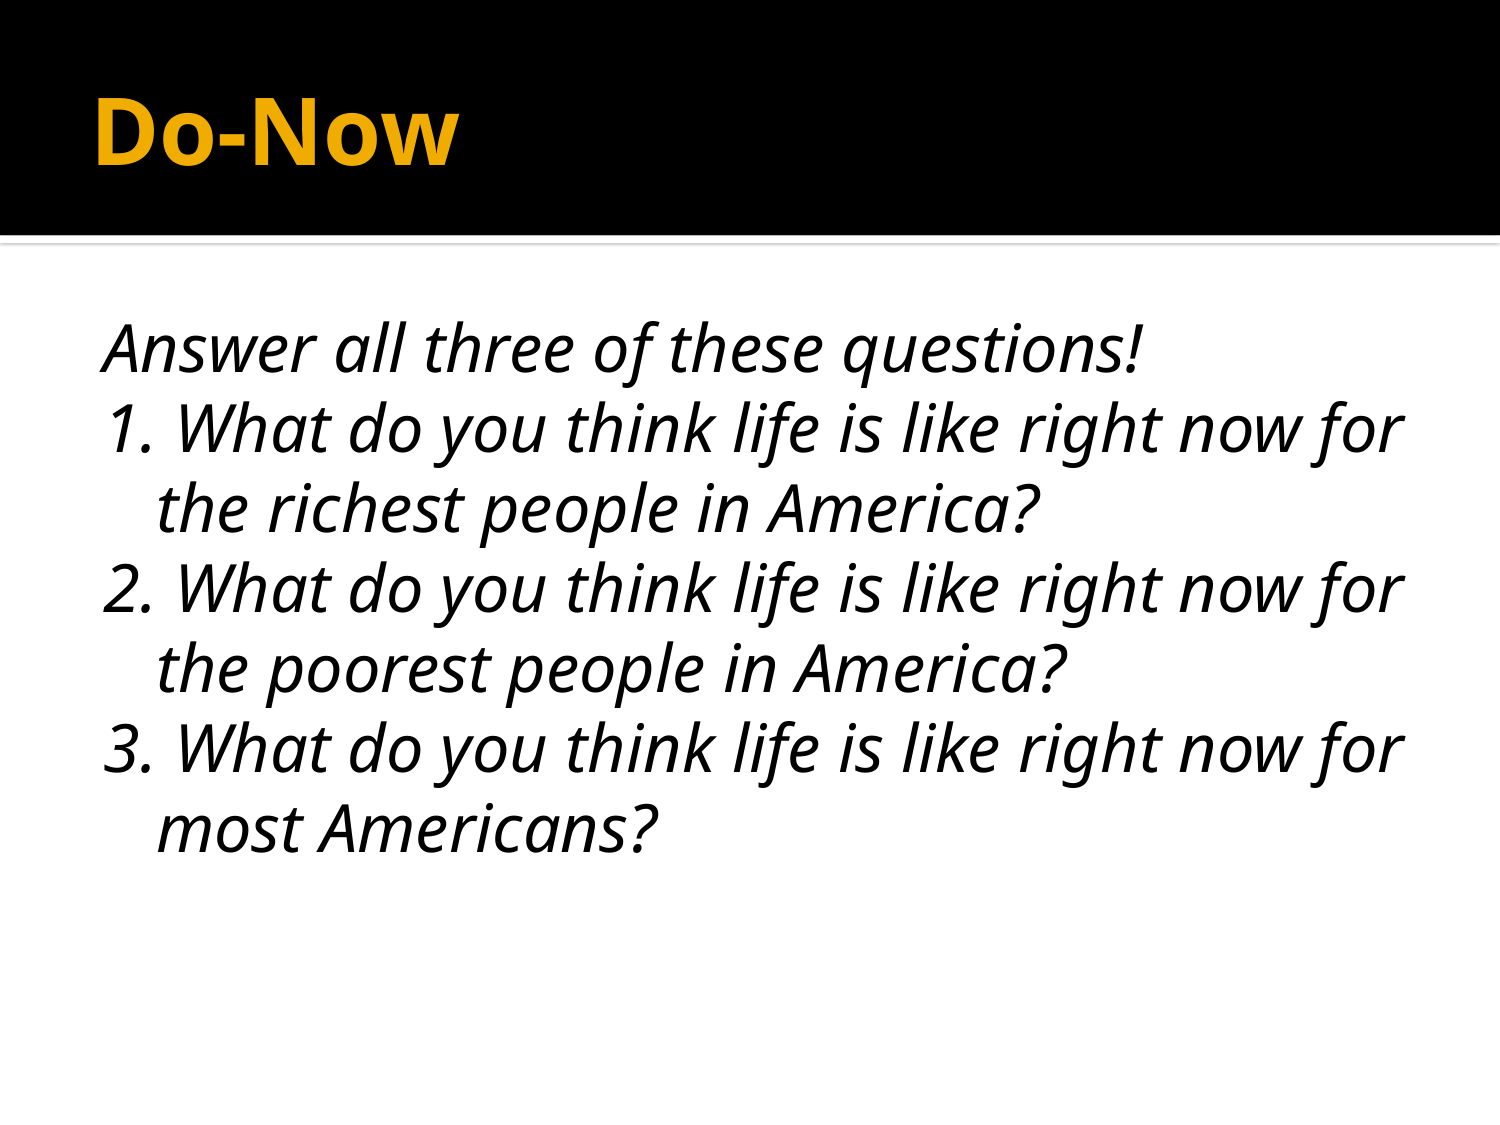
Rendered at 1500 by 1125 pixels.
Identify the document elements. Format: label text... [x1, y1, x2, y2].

title Do-Now [75, 25, 1425, 231]
list Answer all three of these questions! 1. What do you think life is like right now for the richest people in America? 2. What do you think life is like right now for the poorest people in America? 3. What do you think life is like right now for most Americans? [75, 291, 1425, 1050]
